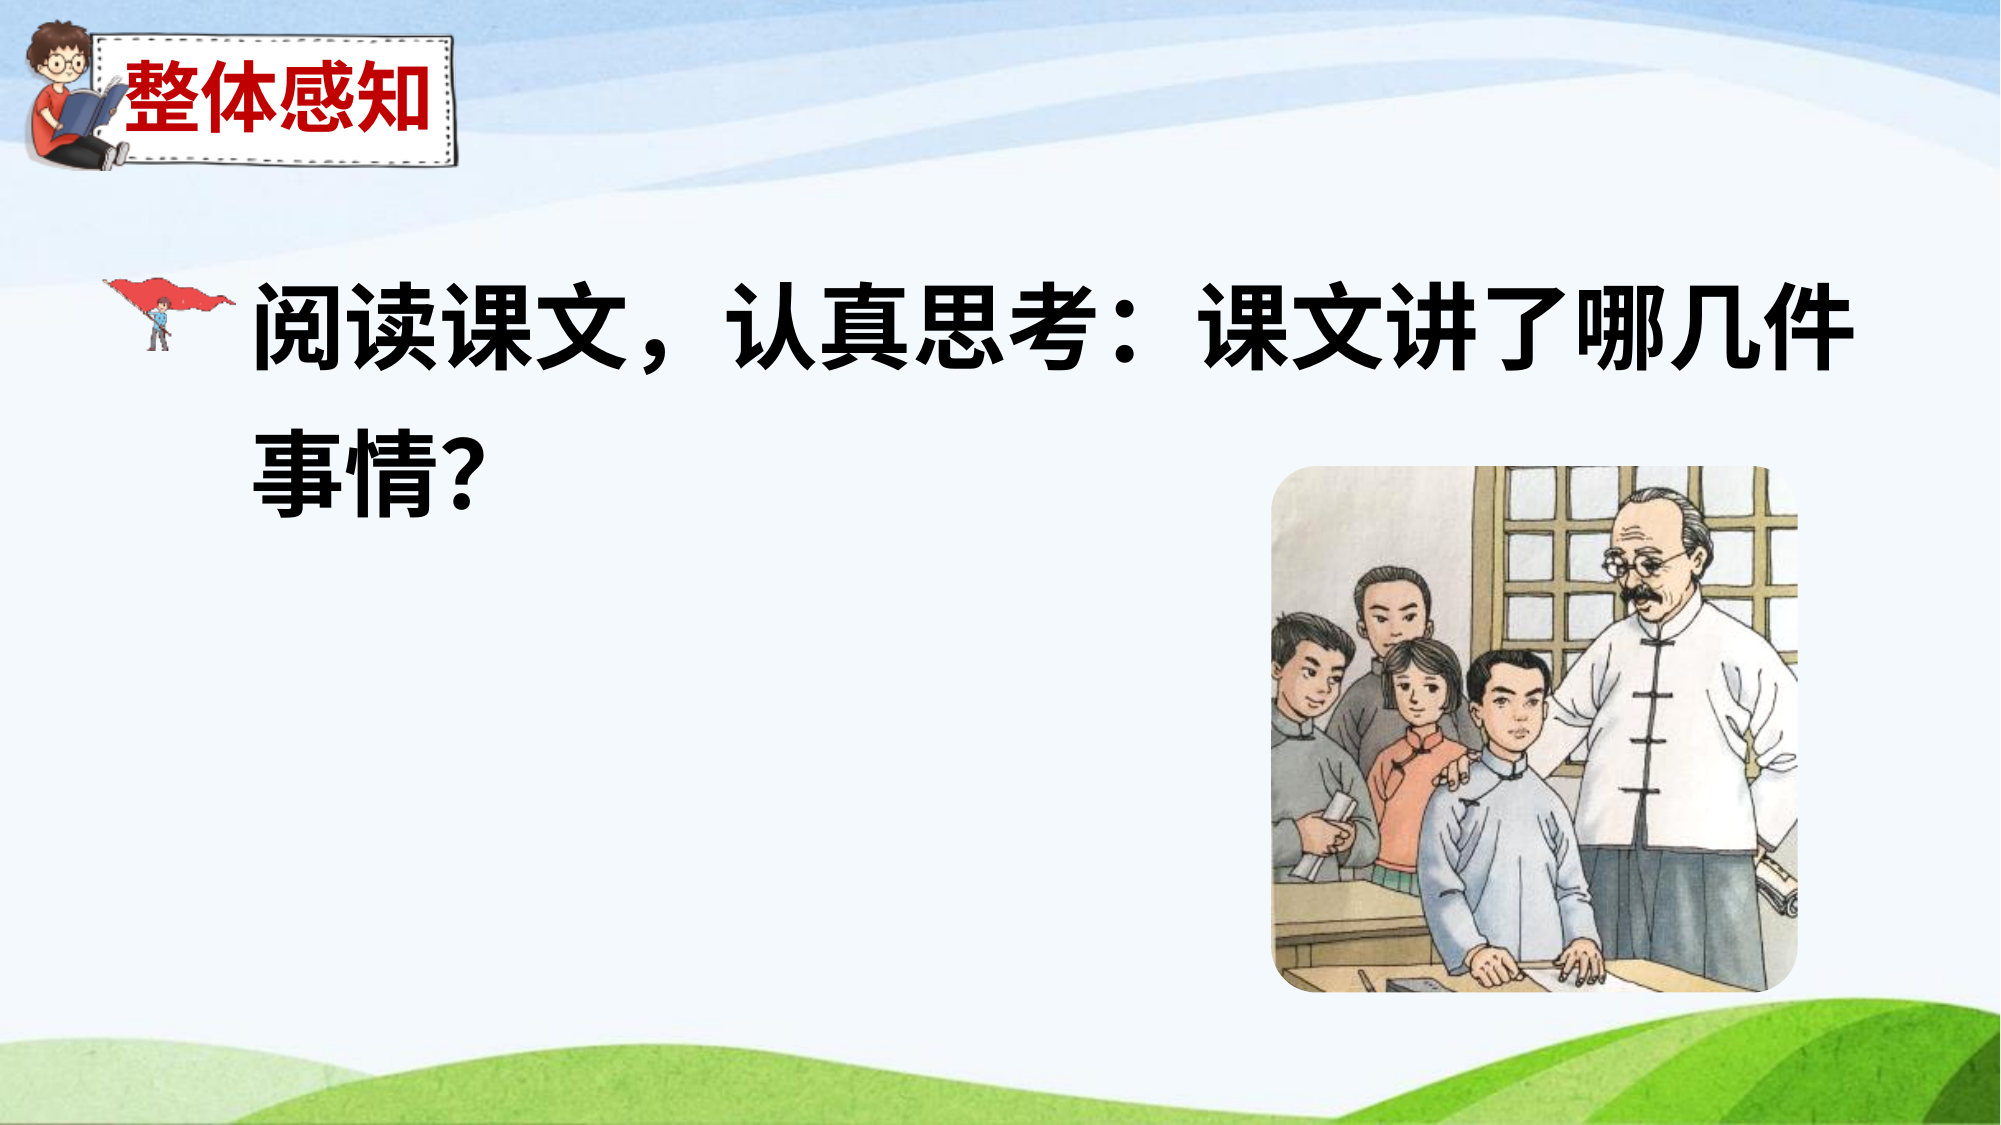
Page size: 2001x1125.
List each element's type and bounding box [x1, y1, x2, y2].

text_box [101, 226, 1931, 540]
picture [0, 0, 2001, 1125]
text_box [19, 17, 476, 179]
